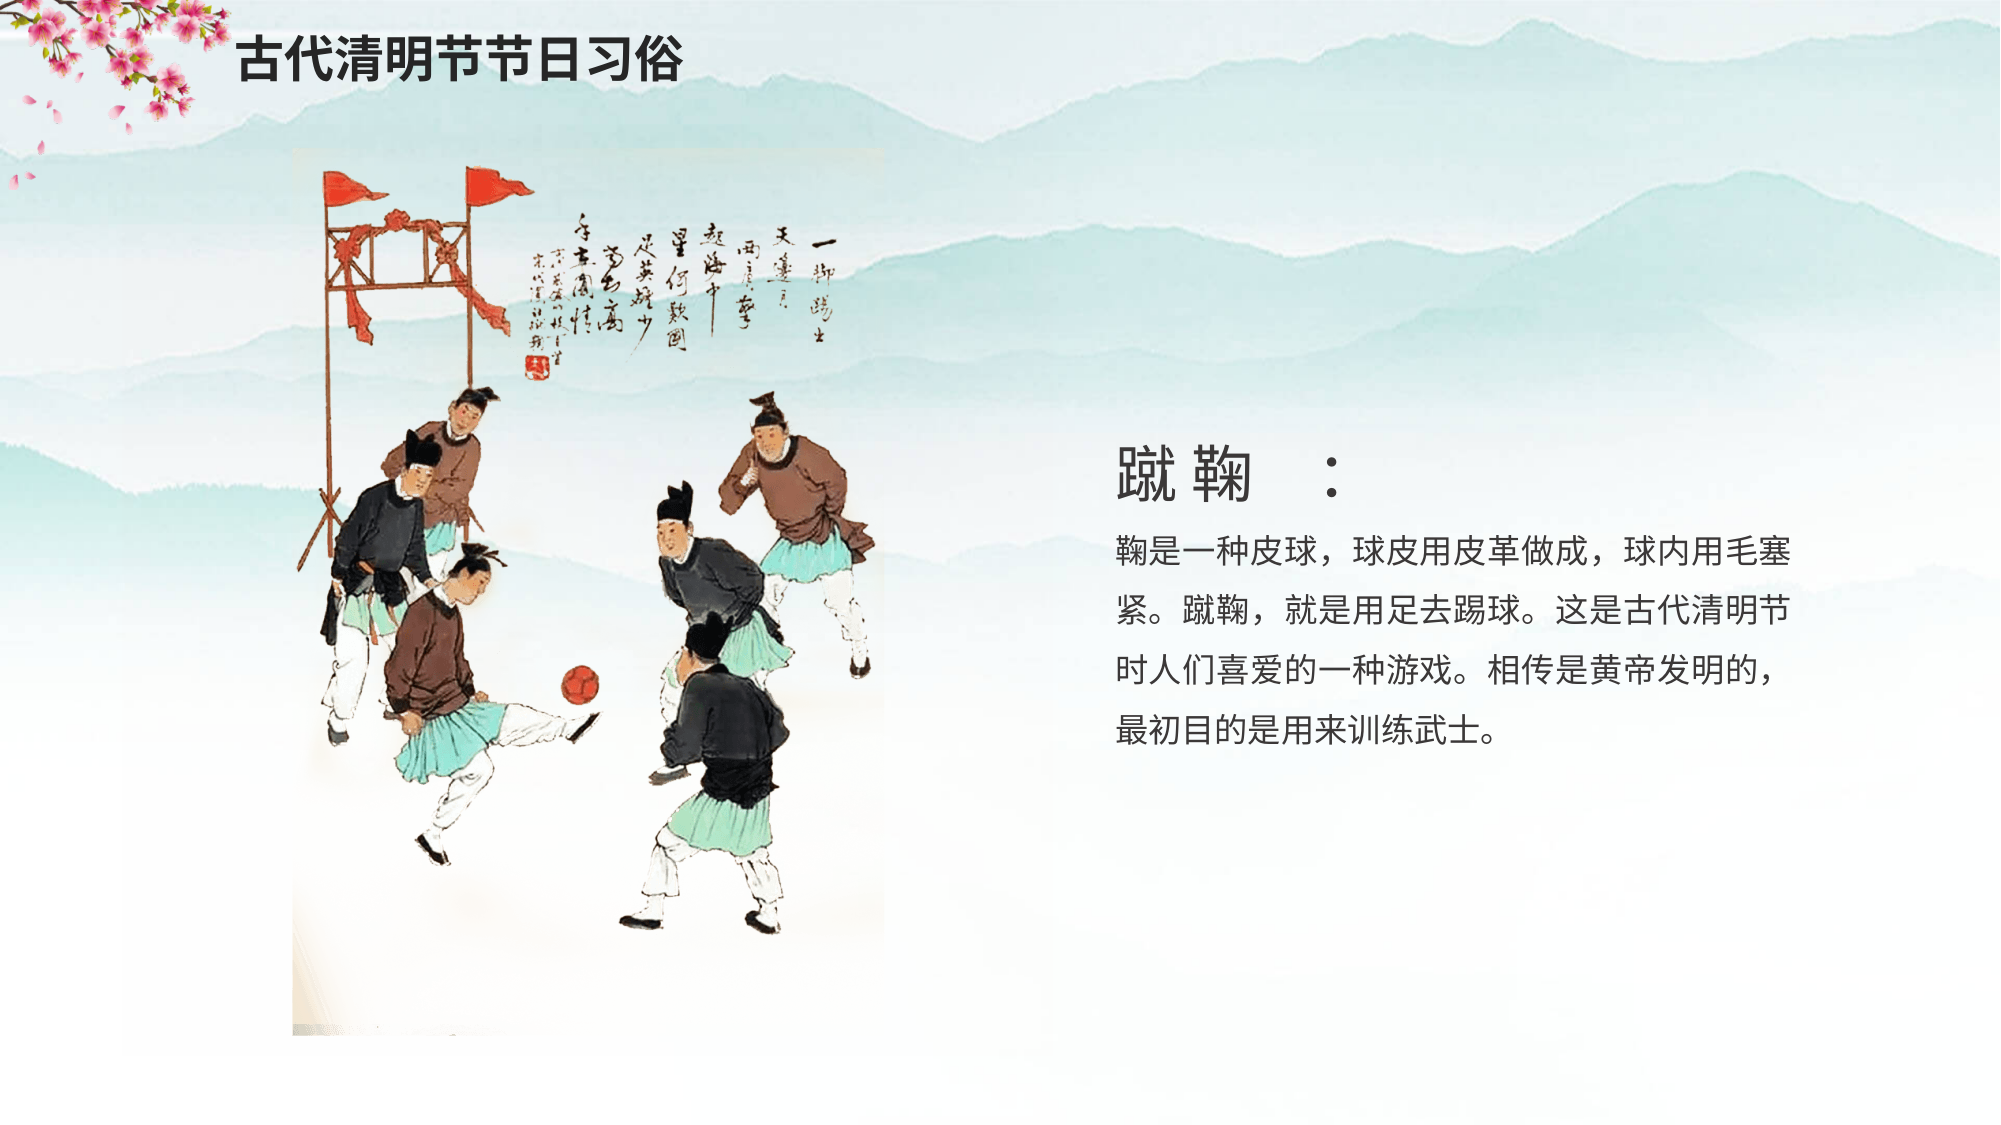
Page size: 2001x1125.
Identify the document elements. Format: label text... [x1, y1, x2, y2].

text_box 蹴 鞠 ： 鞠是一种皮球，球皮用皮革做成，球内用毛塞紧。蹴鞠，就是用足去踢球。这是古代清明节时人们喜爱的一种游戏。相传是黄帝发明的，最初目的是用来训练武士。 [1100, 389, 1807, 757]
text_box 古代清明节节日习俗 [232, 19, 721, 95]
picture [0, 0, 2000, 1125]
